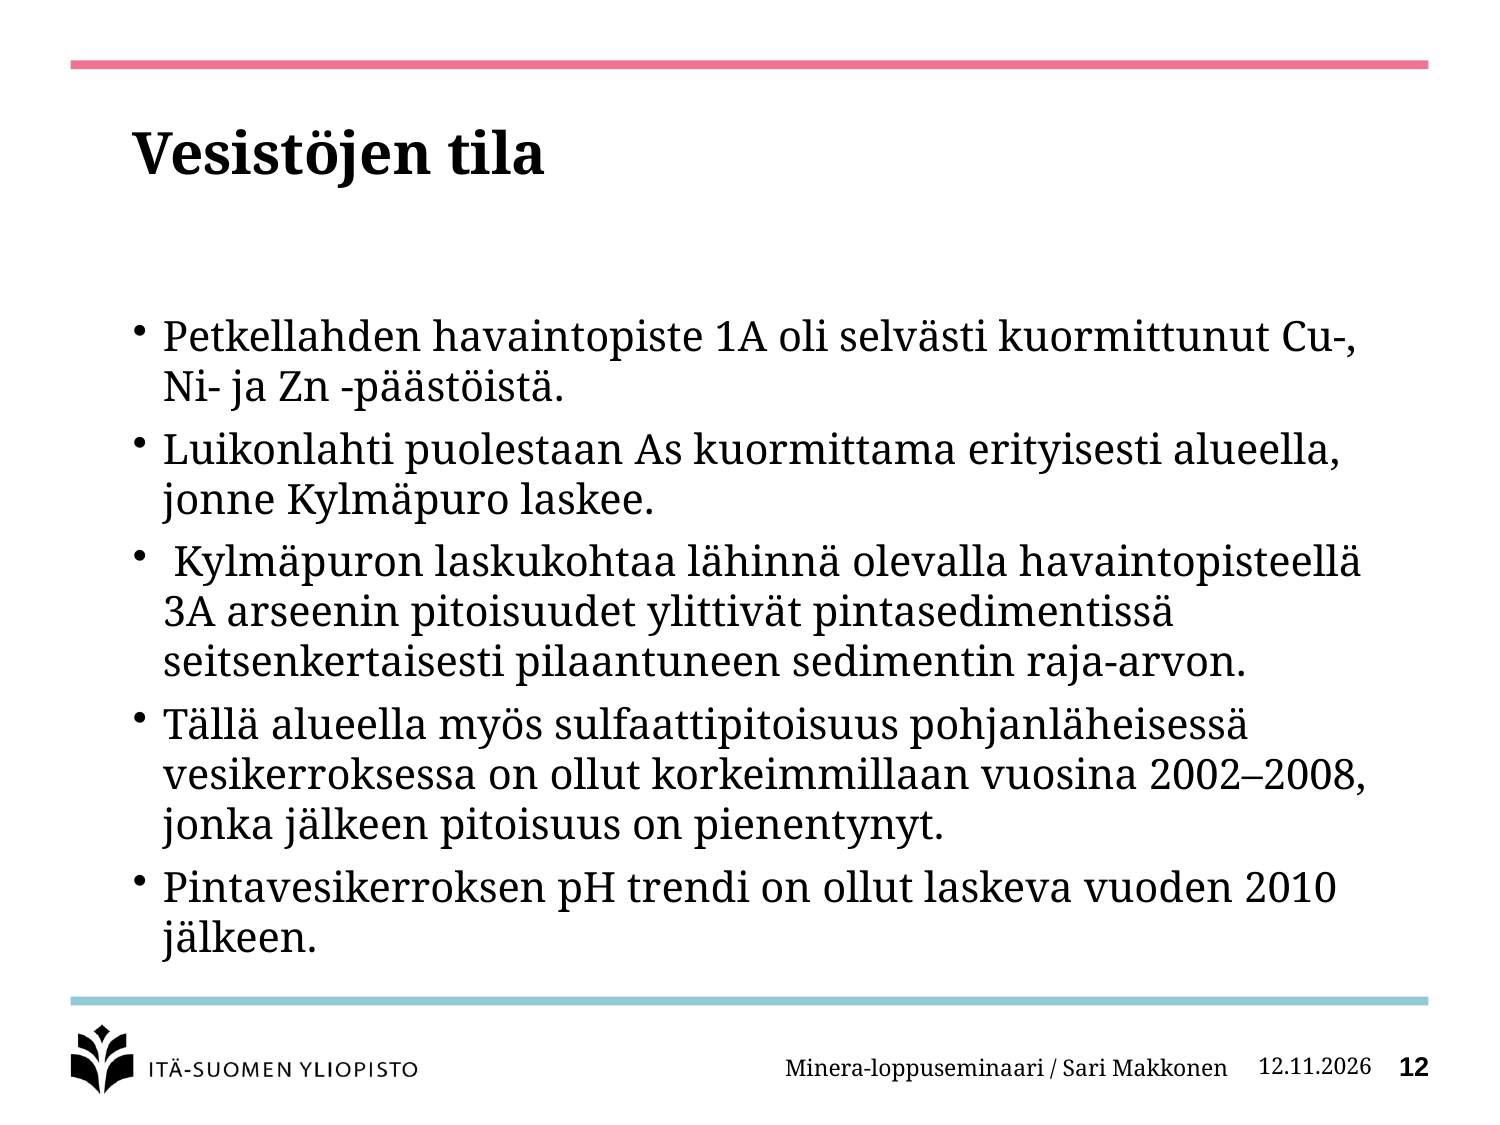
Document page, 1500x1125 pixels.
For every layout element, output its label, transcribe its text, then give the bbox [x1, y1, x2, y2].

footer Minera-loppuseminaari / Sari Makkonen [500, 1046, 1229, 1089]
picture [70, 1024, 422, 1094]
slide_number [1229, 1046, 1369, 1089]
list Petkellahden havaintopiste 1A oli selvästi kuormittunut Cu-, Ni- ja Zn -päästöistä. Luikonlahti puolestaan As kuormittama erityisesti alueella, jonne Kylmäpuro laskee. Kylmäpuron laskukohtaa lähinnä olevalla havaintopisteellä 3A arseenin pitoisuudet ylittivät pintasedimentissä seitsenkertaisesti pilaantuneen sedimentin raja-arvon. Tällä alueella myös sulfaattipitoisuus pohjanläheisessä vesikerroksessa on ollut korkeimmillaan vuosina 2002–2008, jonka jälkeen pitoisuus on pienentynyt. Pintavesikerroksen pH trendi on ollut laskeva vuoden 2010 jälkeen. [117, 302, 1430, 988]
title Vesistöjen tila [117, 107, 1430, 274]
slide_number 12 [1369, 1046, 1430, 1089]
